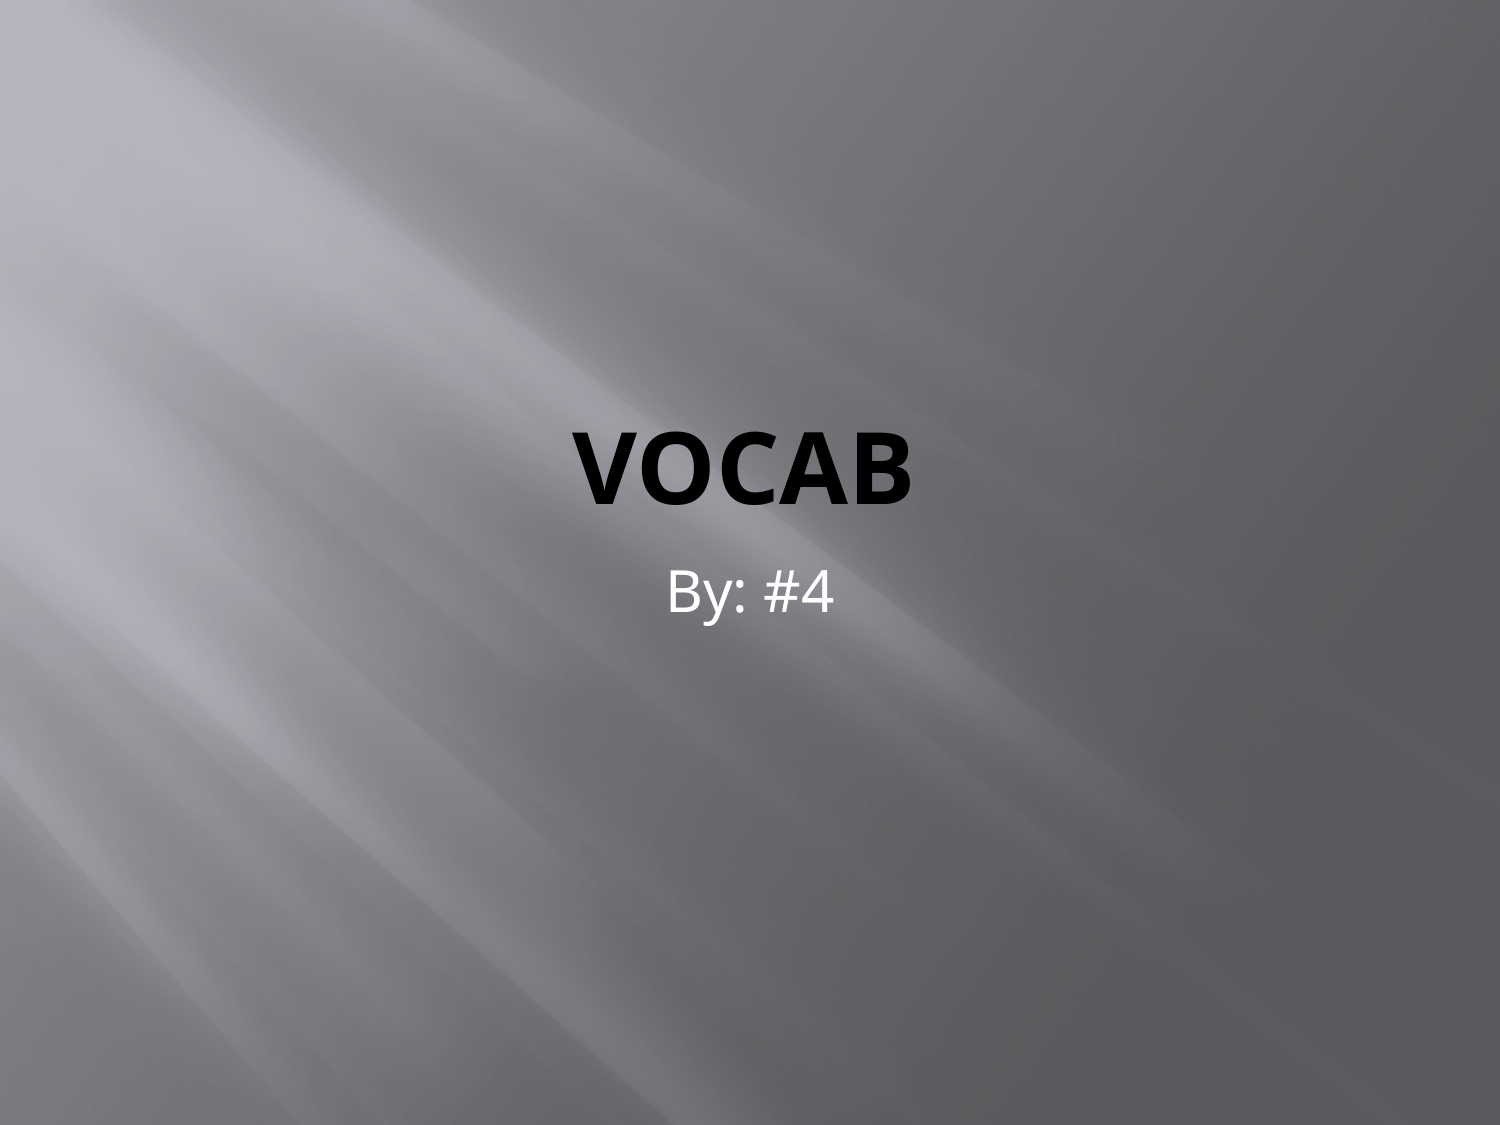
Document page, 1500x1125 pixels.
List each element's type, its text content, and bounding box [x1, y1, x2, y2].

title Vocab [69, 224, 1420, 525]
subtitle By: #4 [225, 546, 1275, 834]
